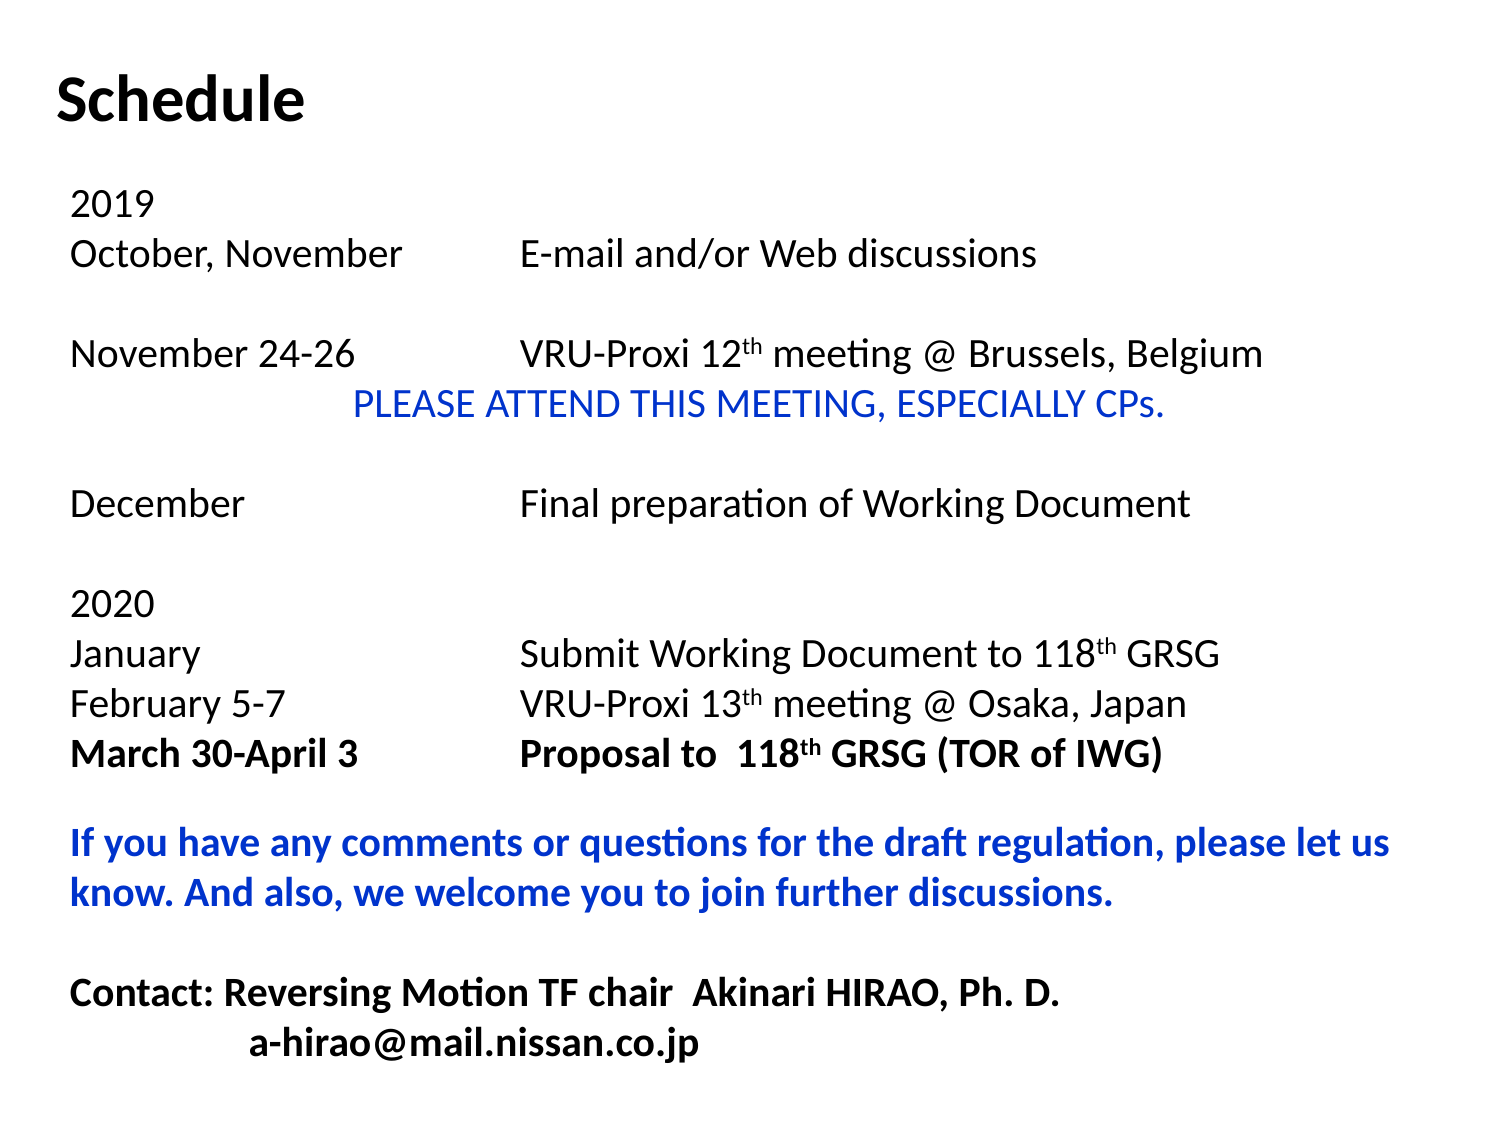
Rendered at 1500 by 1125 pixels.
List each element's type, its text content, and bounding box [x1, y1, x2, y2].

text_box Schedule [41, 47, 322, 143]
text_box 2019 October, November E-mail and/or Web discussions November 24-26 VRU-Proxi 12th meeting @ Brussels, Belgium PLEASE ATTEND THIS MEETING, ESPECIALLY CPs. December Final preparation of Working Document 2020 January Submit Working Document to 118th GRSG February 5-7 VRU-Proxi 13th meeting @ Osaka, Japan March 30-April 3 Proposal to 118th GRSG (TOR of IWG) [55, 168, 1464, 784]
text_box If you have any comments or questions for the draft regulation, please let us know. And also, we welcome you to join further discussions. Contact: Reversing Motion TF chair Akinari HIRAO, Ph. D. a-hirao@mail.nissan.co.jp [55, 807, 1464, 1073]
